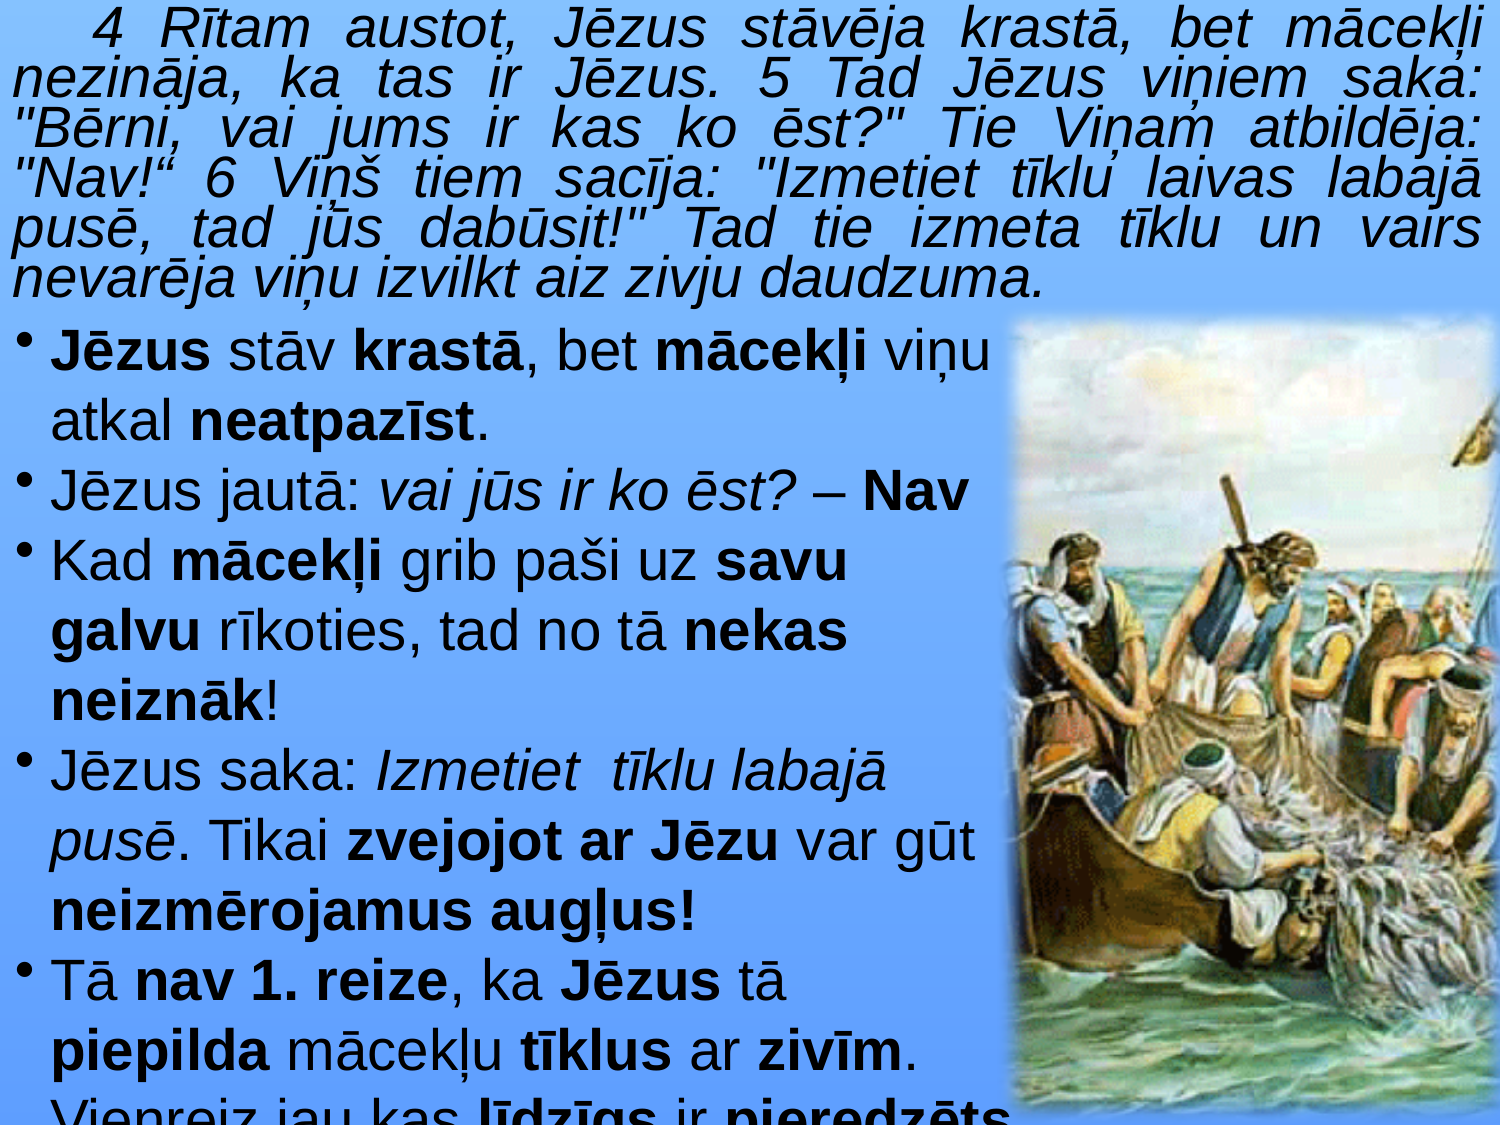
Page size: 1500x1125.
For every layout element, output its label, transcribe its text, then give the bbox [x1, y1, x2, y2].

list 4 Rītam austot, Jēzus stāvēja krastā, bet mācekļi nezināja, ka tas ir Jēzus. 5 Tad Jēzus viņiem saka: "Bērni, vai jums ir kas ko ēst?" Tie Viņam atbildēja: "Nav!“ 6 Viņš tiem sacīja: "Izmetiet tīklu laivas labajā pusē, tad jūs dabūsit!" Tad tie izmeta tīklu un vairs nevarēja viņu izvilkt aiz zivju daudzuma. [0, 1, 1500, 304]
picture [995, 302, 1500, 1125]
text_box Jēzus stāv krastā, bet mācekļi viņu atkal neatpazīst. Jēzus jautā: vai jūs ir ko ēst? – Nav Kad mācekļi grib paši uz savu galvu rīkoties, tad no tā nekas neiznāk! Jēzus saka: Izmetiet tīklu labajā pusē. Tikai zvejojot ar Jēzu var gūt neizmērojamus augļus! Tā nav 1. reize, ka Jēzus tā piepilda mācekļu tīklus ar zivīm. Vienreiz jau kas līdzīgs ir pieredzēts (Lk.5:6). [0, 304, 991, 1125]
